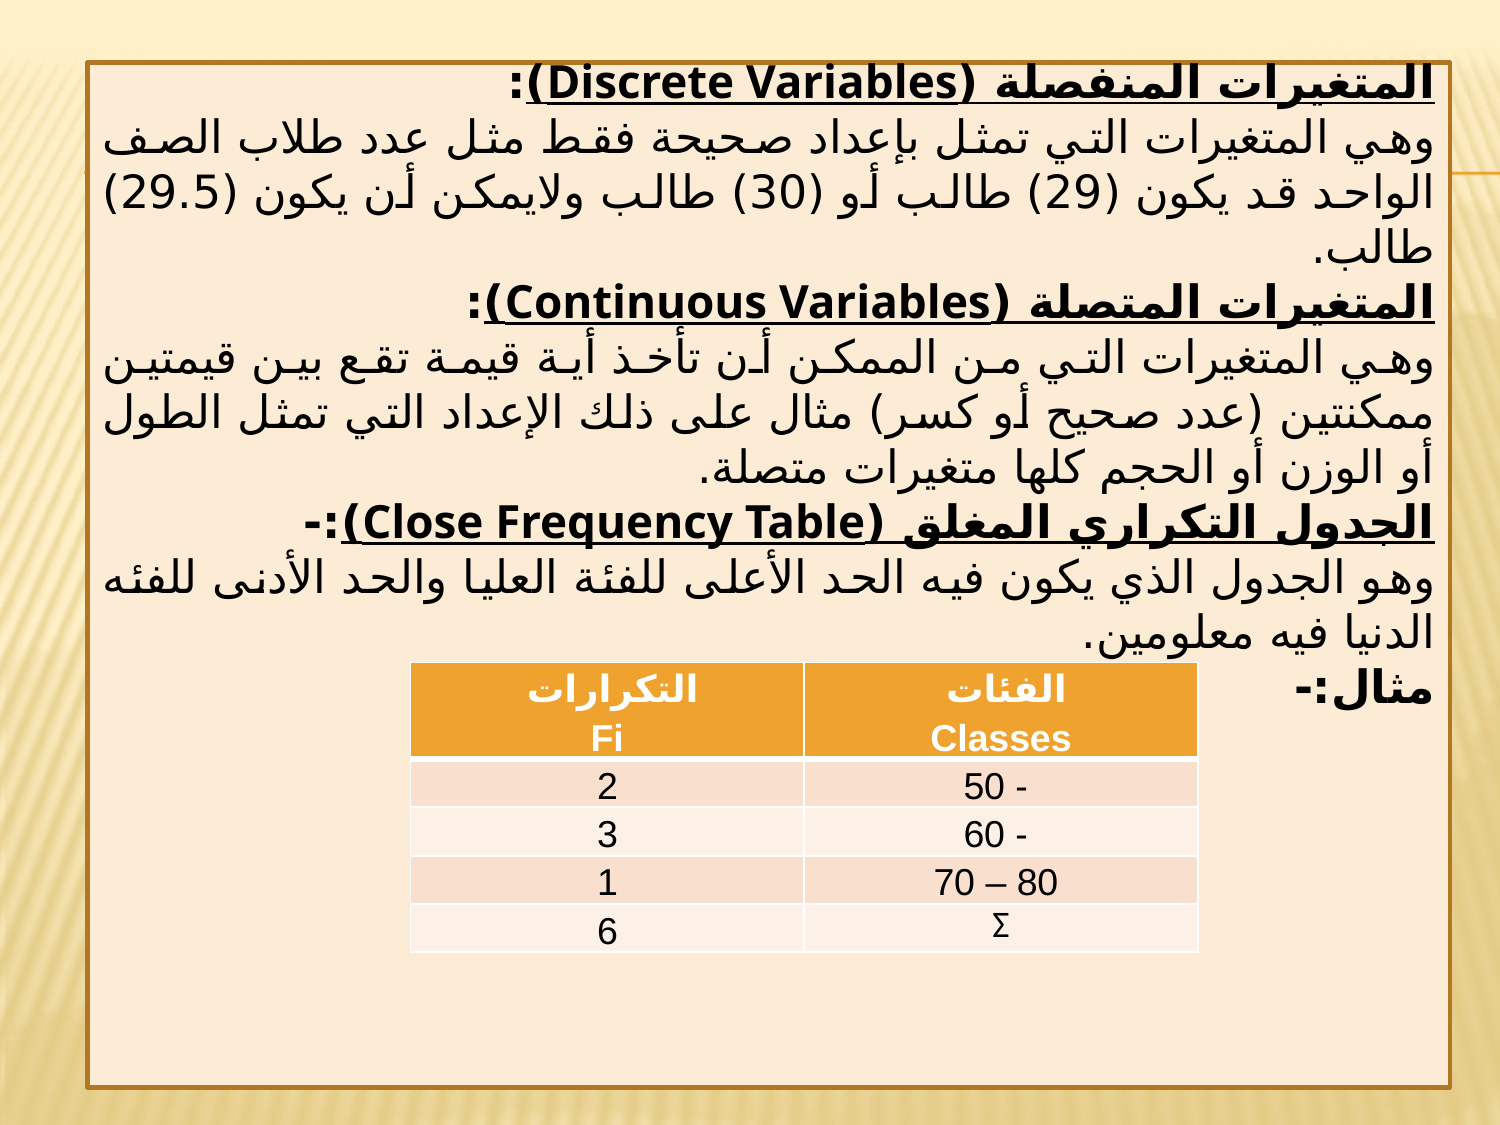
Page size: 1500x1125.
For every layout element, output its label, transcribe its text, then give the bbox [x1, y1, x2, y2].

text_box المتغيرات المنفصلة (Discrete Variables): وهي المتغيرات التي تمثل بإعداد صحيحة فقط مثل عدد طلاب الصف الواحد قد يكون (29) طالب أو (30) طالب ولايمكن أن يكون (29.5) طالب. المتغيرات المتصلة (Continuous Variables): وهي المتغيرات التي من الممكن أن تأخذ أية قيمة تقع بين قيمتين ممكنتين (عدد صحيح أو كسر) مثال على ذلك الإعداد التي تمثل الطول أو الوزن أو الحجم كلها متغيرات متصلة. الجدول التكراري المغلق (Close Frequency Table):- وهو الجدول الذي يكون فيه الحد الأعلى للفئة العليا والحد الأدنى للفئه الدنيا فيه معلومين. مثال:- [85, 60, 1452, 1090]
table_cell Σ [805, 905, 1197, 951]
table_cell 70 – 80 [805, 857, 1197, 903]
table_cell 60 - [805, 808, 1197, 855]
table_cell 3 [411, 808, 803, 855]
table_cell 2 [411, 762, 803, 806]
table_header التكرارات Fi [411, 663, 803, 756]
table_header الفئات Classes [805, 663, 1197, 756]
table_cell 50 - [805, 762, 1197, 806]
table_cell 6 [411, 905, 803, 951]
table_cell 1 [411, 857, 803, 903]
